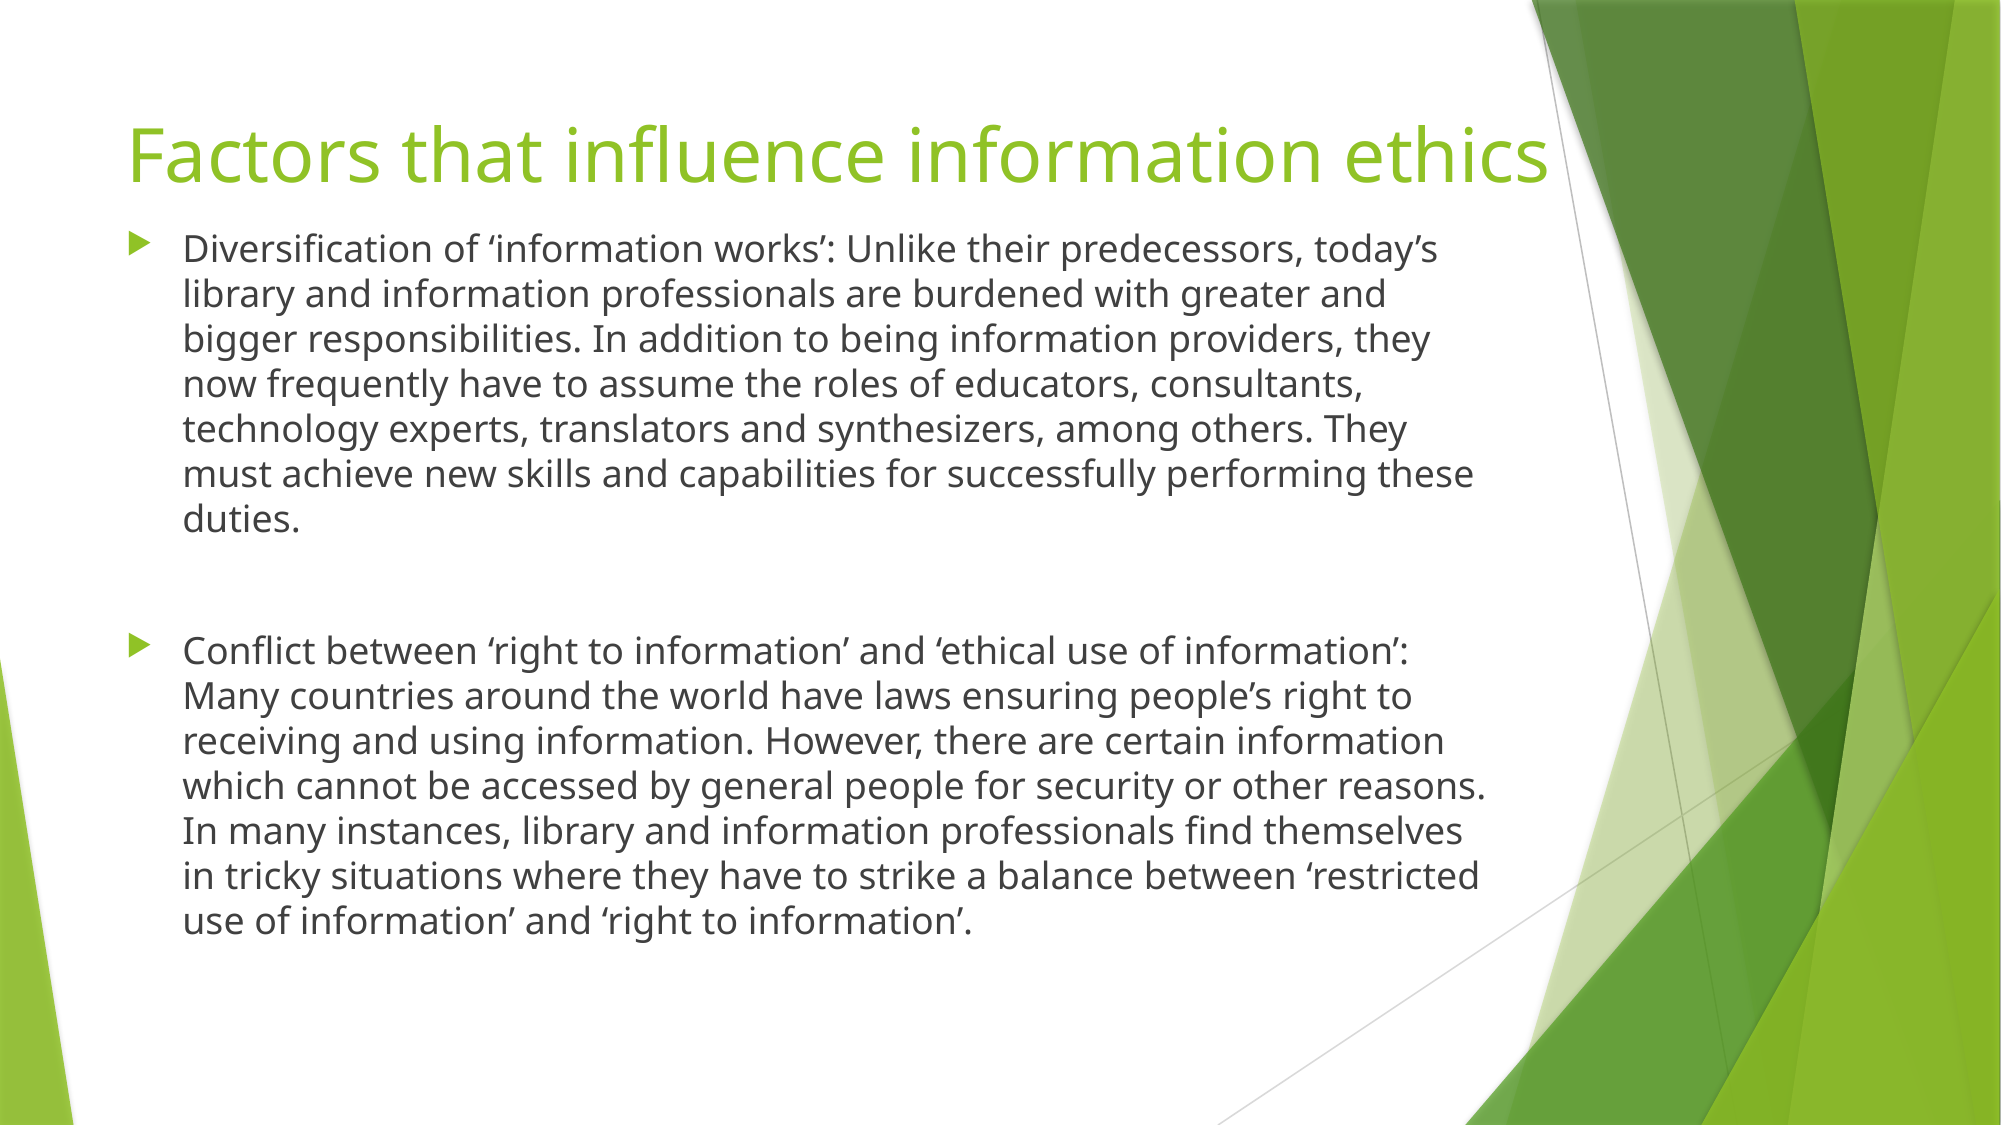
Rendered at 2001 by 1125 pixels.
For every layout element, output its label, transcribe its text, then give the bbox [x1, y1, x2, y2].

list Diversification of ‘information works’: Unlike their predecessors, today’s library and information professionals are burdened with greater and bigger responsibilities. In addition to being information providers, they now frequently have to assume the roles of educators, consultants, technology experts, translators and synthesizers, among others. They must achieve new skills and capabilities for successfully performing these duties. Conflict between ‘right to information’ and ‘ethical use of information’: Many countries around the world have laws ensuring people’s right to receiving and using information. However, there are certain information which cannot be accessed by general people for security or other reasons. In many instances, library and information professionals find themselves in tricky situations where they have to strike a balance between ‘restricted use of information’ and ‘right to information’. [111, 217, 1522, 1093]
title Factors that influence information ethics [111, 99, 1578, 275]
